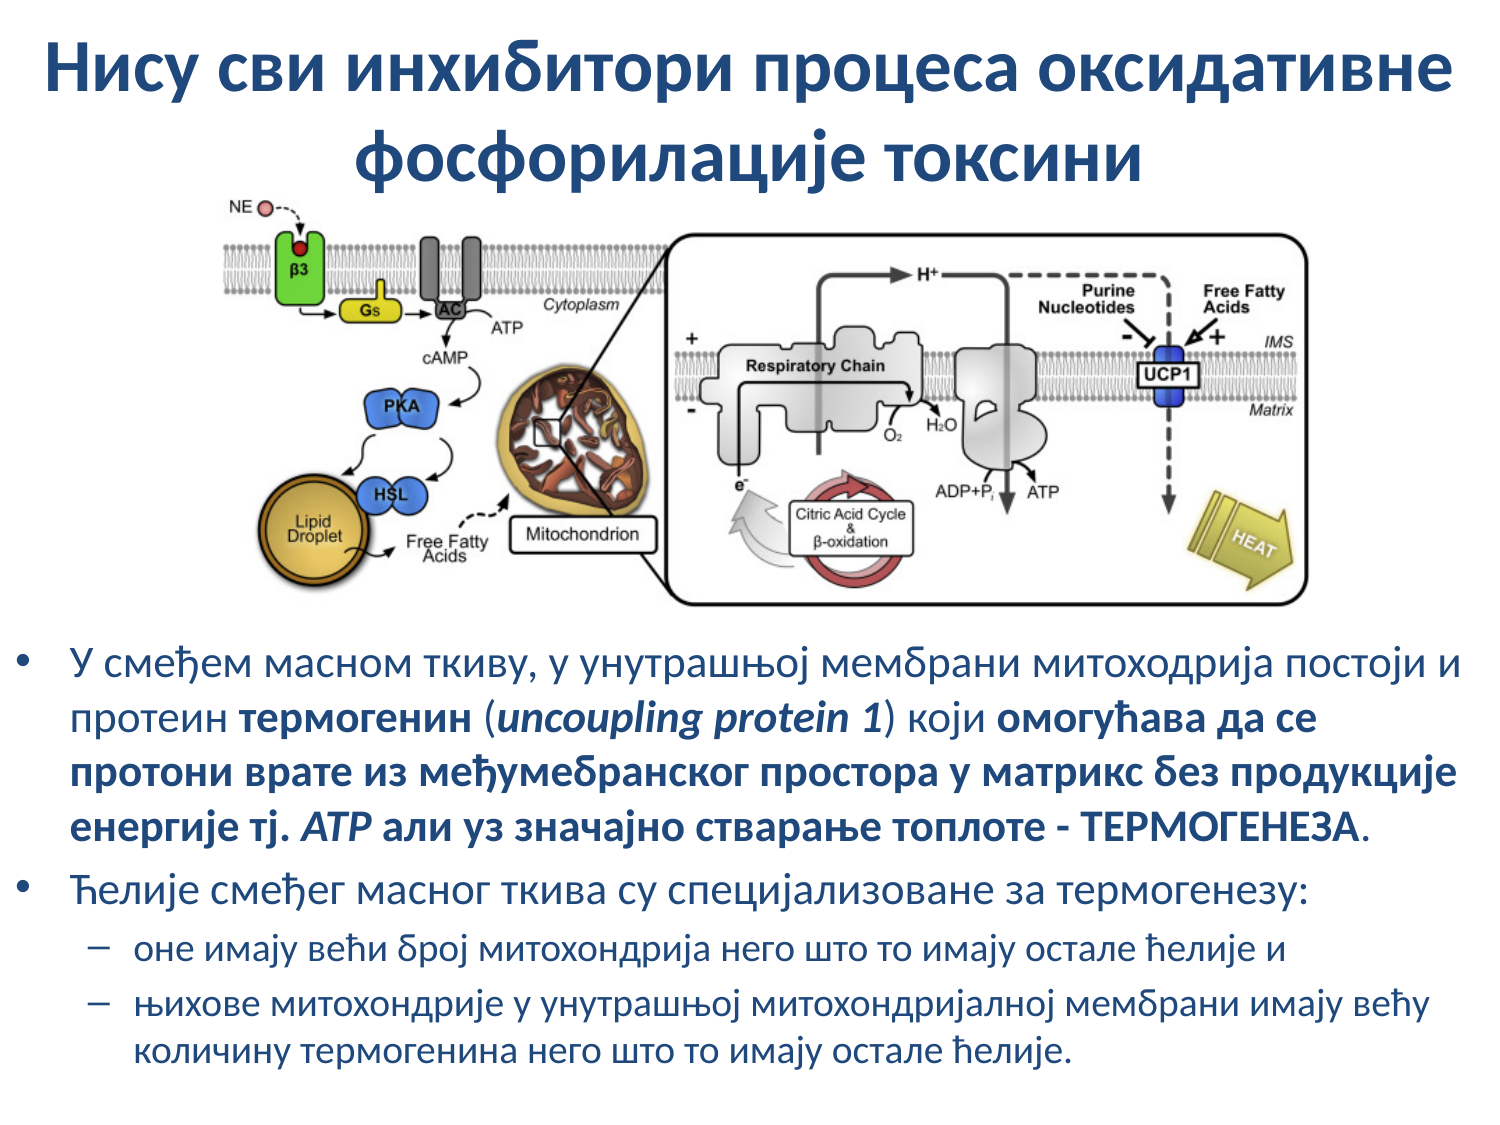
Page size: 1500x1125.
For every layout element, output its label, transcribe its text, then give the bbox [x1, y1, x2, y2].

list У смеђем масном ткиву, у унутрашњој мембрани митоходрија постоји и протеин термогенин (uncoupling protein 1) који омогућава да се протони врате из међумебранског простора у матрикс без продукције енергије тј. ATP али уз значајно стварање топлоте - ТЕРМОГЕНЕЗА. Ћелије смеђег масног ткива су специјализоване за термогенезу: оне имају већи број митохондрија него што то имају остале ћелије и њихове митохондрије у унутрашњој митохондријалној мембрани имају већу количину термогенина него што то имају остале ћелије. [0, 624, 1500, 1125]
title Нису сви инхибитори процеса оксидативне фосфорилације токсини [0, 12, 1500, 200]
picture [222, 199, 1311, 608]
